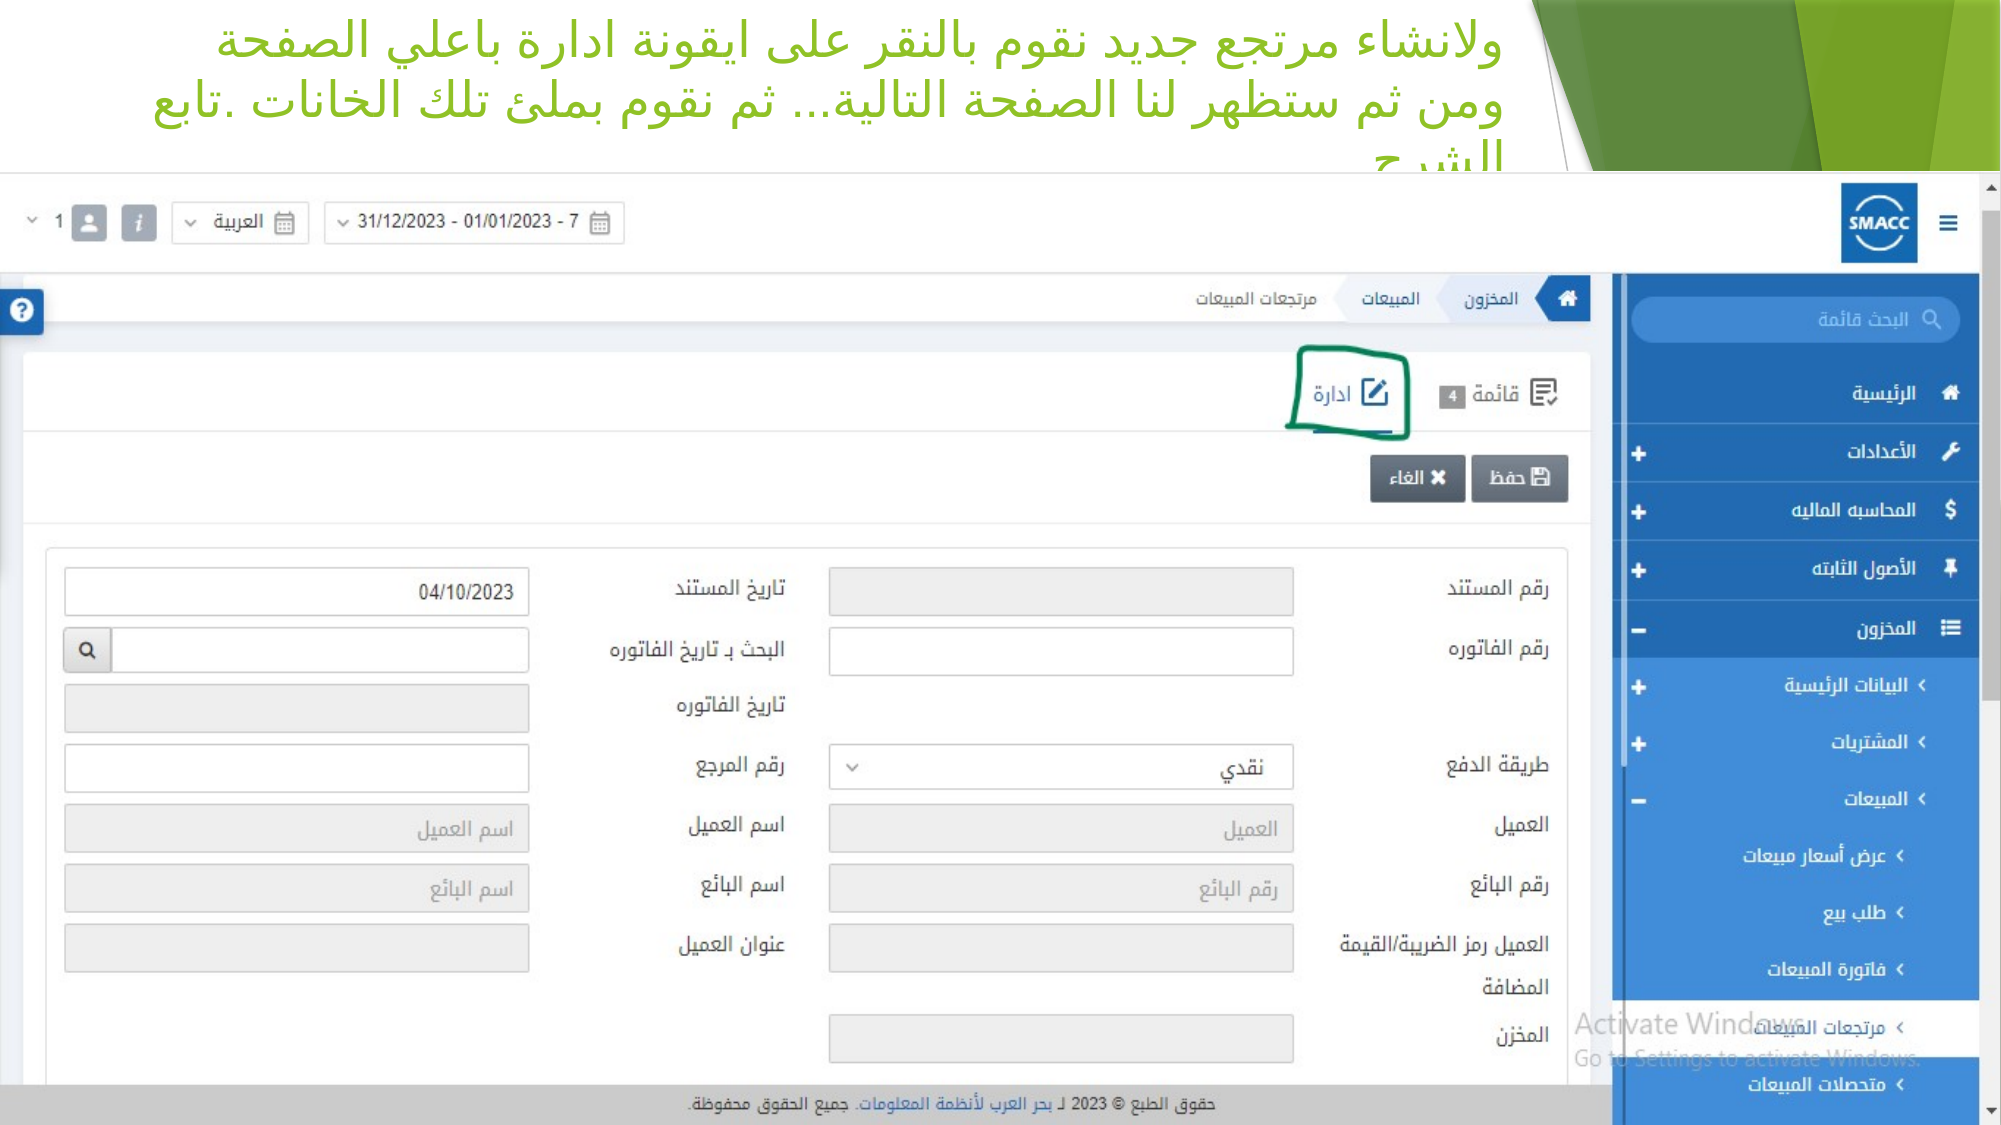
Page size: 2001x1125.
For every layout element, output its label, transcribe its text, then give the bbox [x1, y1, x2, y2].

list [0, 170, 2000, 1125]
title ولانشاء مرتجع جديد نقوم بالنقر على ايقونة ادارة باعلي الصفحة ومن ثم ستظهر لنا الصفحة التالية... ثم نقوم بملئ تلك الخانات .تابع الشرح .... [111, 0, 1522, 169]
